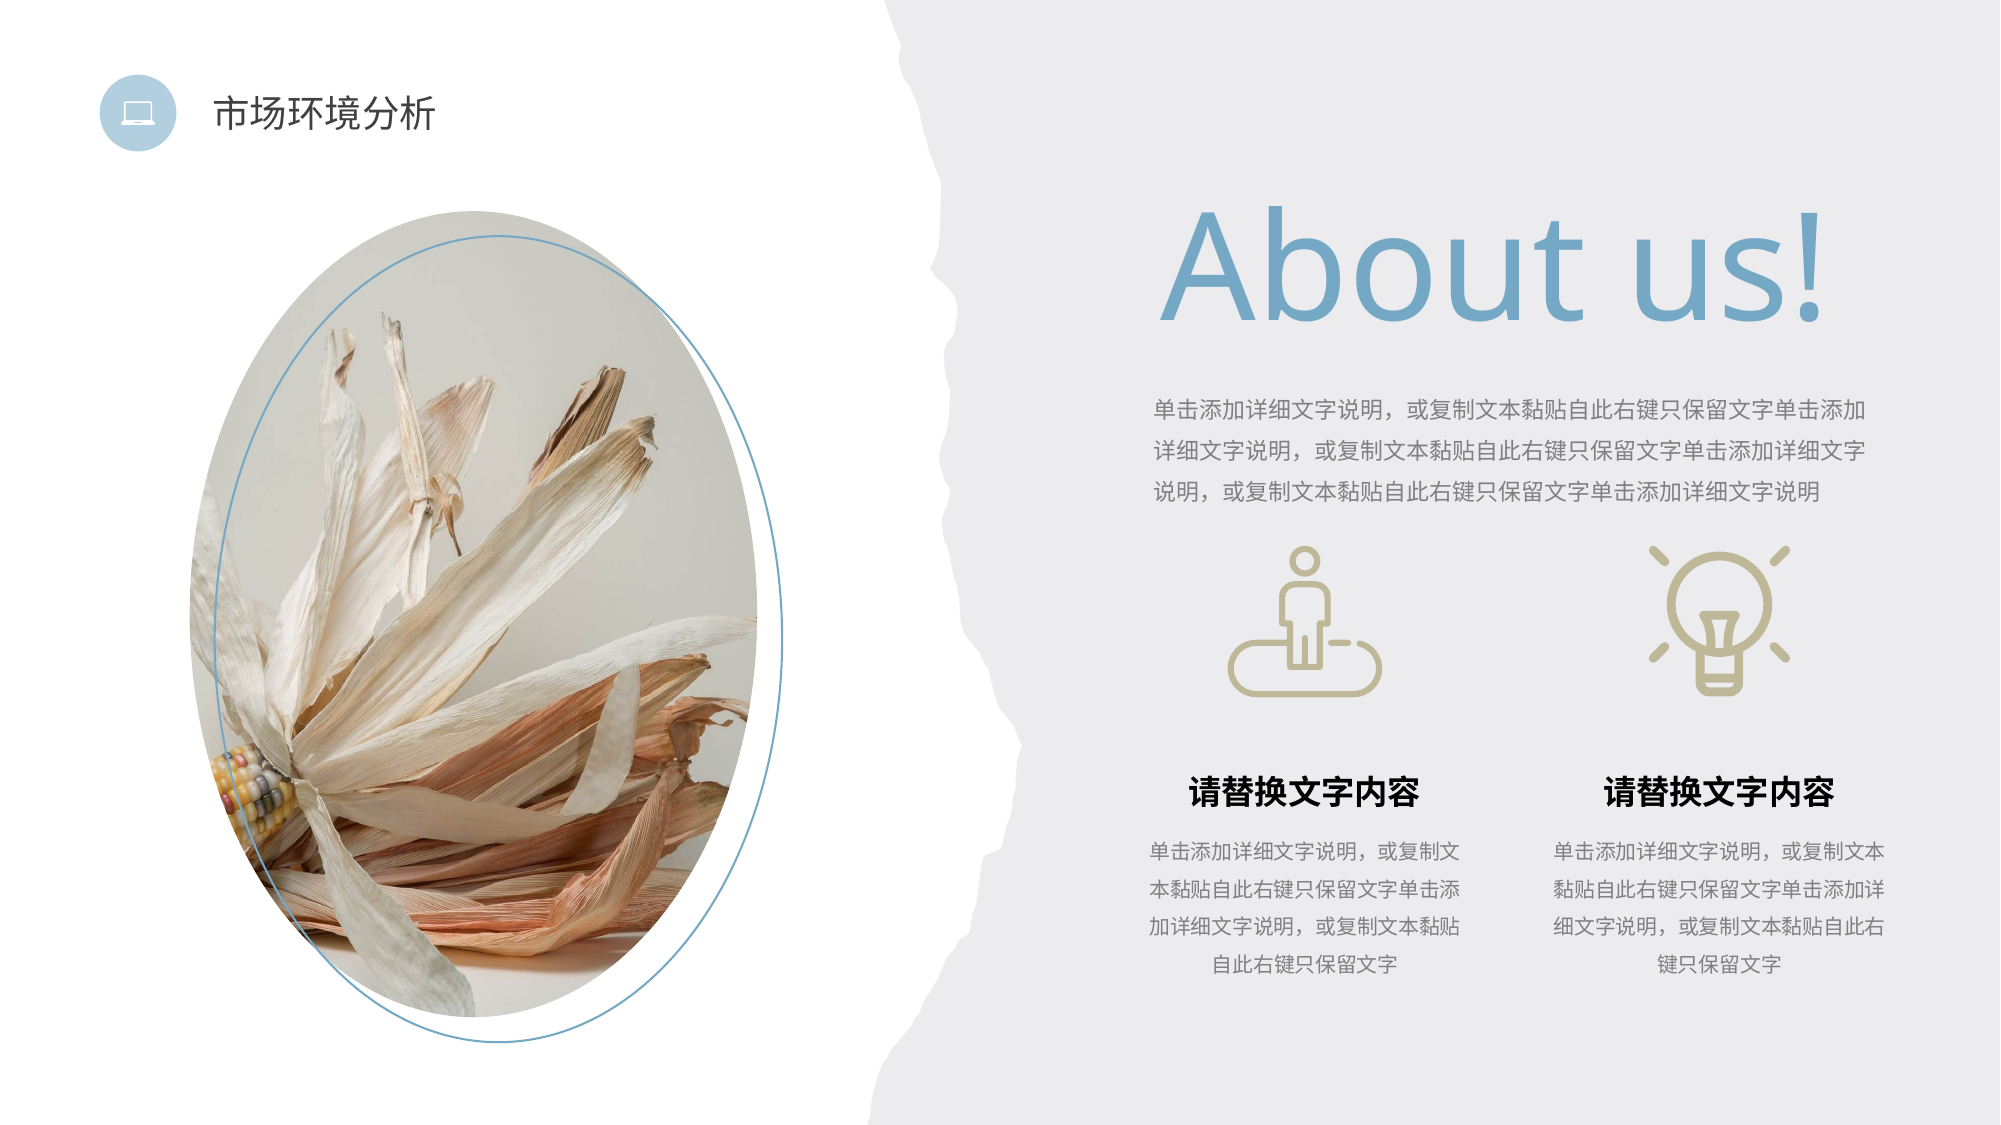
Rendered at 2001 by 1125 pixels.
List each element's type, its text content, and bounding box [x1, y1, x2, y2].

text_box About us! [1146, 183, 1865, 361]
text_box 单击添加详细文字说明，或复制文本黏贴自此右键只保留文字单击添加详细文字说明，或复制文本黏贴自此右键只保留文字单击添加详细文字说明，或复制文本黏贴自此右键只保留文字单击添加详细文字说明 [1153, 381, 1886, 506]
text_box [99, 74, 177, 152]
text_box [1289, 545, 1321, 577]
text_box [1666, 551, 1773, 697]
text_box [1769, 642, 1791, 663]
text_box 单击添加详细文字说明，或复制文本黏贴自此右键只保留文字单击添加详细文字说明，或复制文本黏贴自此右键只保留文字 [1553, 826, 1886, 977]
text_box [213, 235, 784, 1044]
text_box [1227, 581, 1383, 698]
text_box 单击添加详细文字说明，或复制文本黏贴自此右键只保留文字单击添加详细文字说明，或复制文本黏贴自此右键只保留文字 [1141, 826, 1469, 977]
text_box 市场环境分析 [197, 82, 582, 143]
text_box [188, 210, 649, 953]
text_box [1769, 545, 1791, 567]
text_box 请替换文字内容 [1603, 763, 1836, 812]
text_box 请替换文字内容 [1188, 763, 1422, 812]
text_box [1648, 642, 1670, 663]
text_box [866, 0, 2000, 1125]
text_box [1648, 545, 1670, 567]
